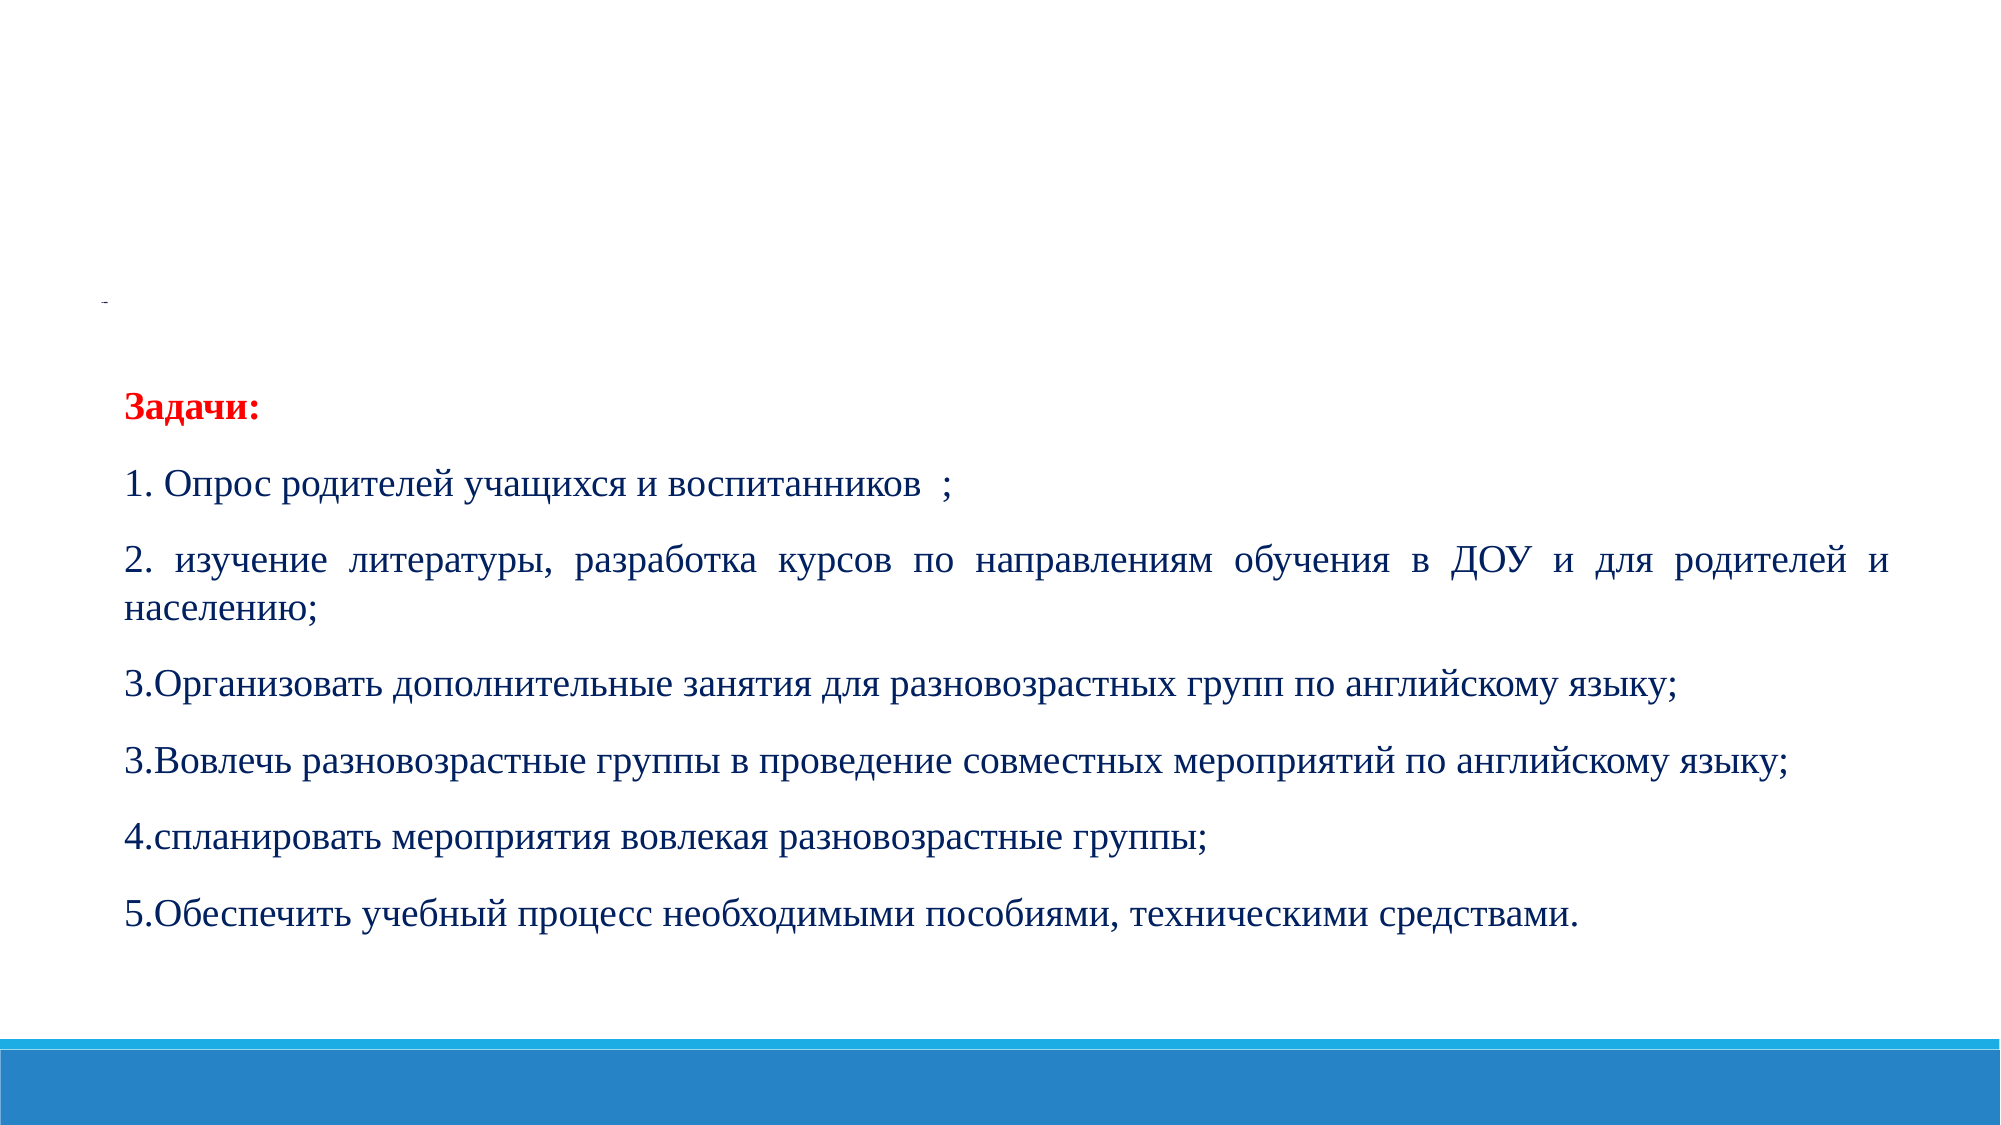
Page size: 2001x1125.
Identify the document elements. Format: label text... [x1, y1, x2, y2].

list Задачи: 1. Опрос родителей учащихся и воспитанников ; 2. изучение литературы, разработка курсов по направлениям обучения в ДОУ и для родителей и населению; 3.Организовать дополнительные занятия для разновозрастных групп по английскому языку; 3.Вовлечь разновозрастные группы в проведение совместных мероприятий по английскому языку; 4.спланировать мероприятия вовлекая разновозрастные группы; 5.Обеспечить учебный процесс необходимыми пособиями, техническими средствами. [109, 372, 1892, 1001]
title Цель проекта- создание условий для изучения английского языка [90, 118, 1891, 312]
